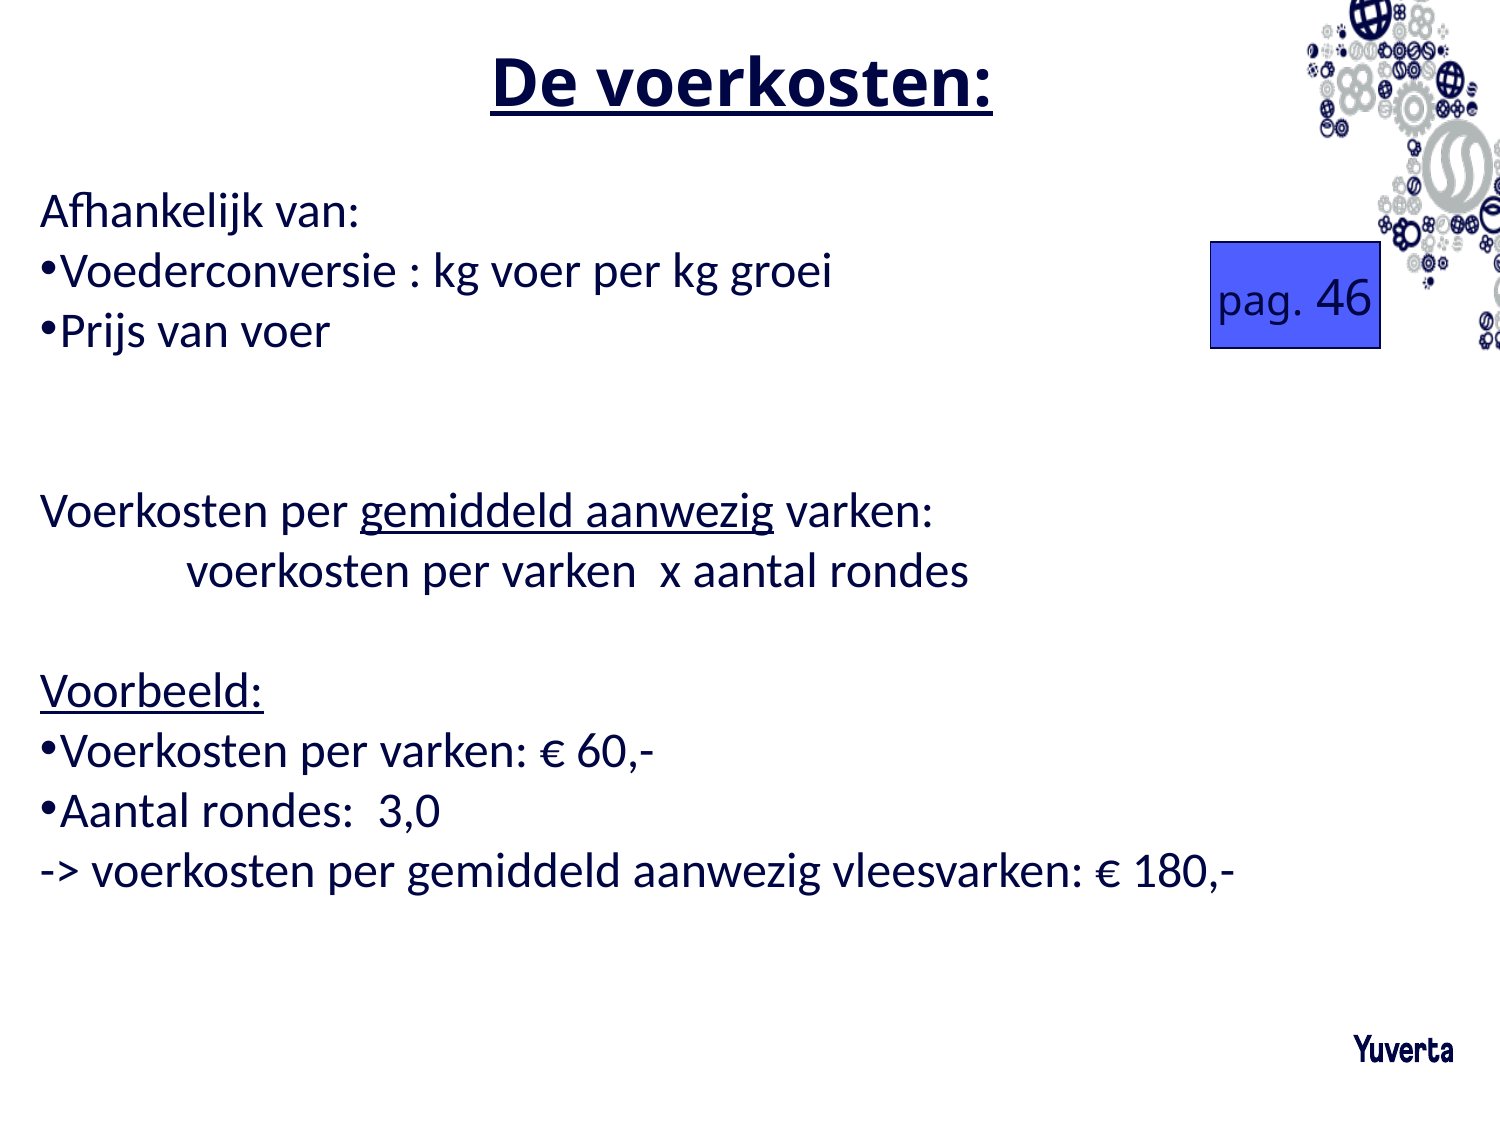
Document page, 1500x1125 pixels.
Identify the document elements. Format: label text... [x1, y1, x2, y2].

picture [0, 0, 1500, 1125]
text_box pag. 46 [1210, 242, 1380, 349]
list Afhankelijk van: Voederconversie : kg voer per kg groei Prijs van voer Voerkosten per gemiddeld aanwezig varken: voerkosten per varken x aantal rondes Voorbeeld: Voerkosten per varken: € 60,- Aantal rondes: 3,0 -> voerkosten per gemiddeld aanwezig vleesvarken: € 180,- [39, 177, 1365, 1059]
title De voerkosten: [490, 42, 1046, 149]
